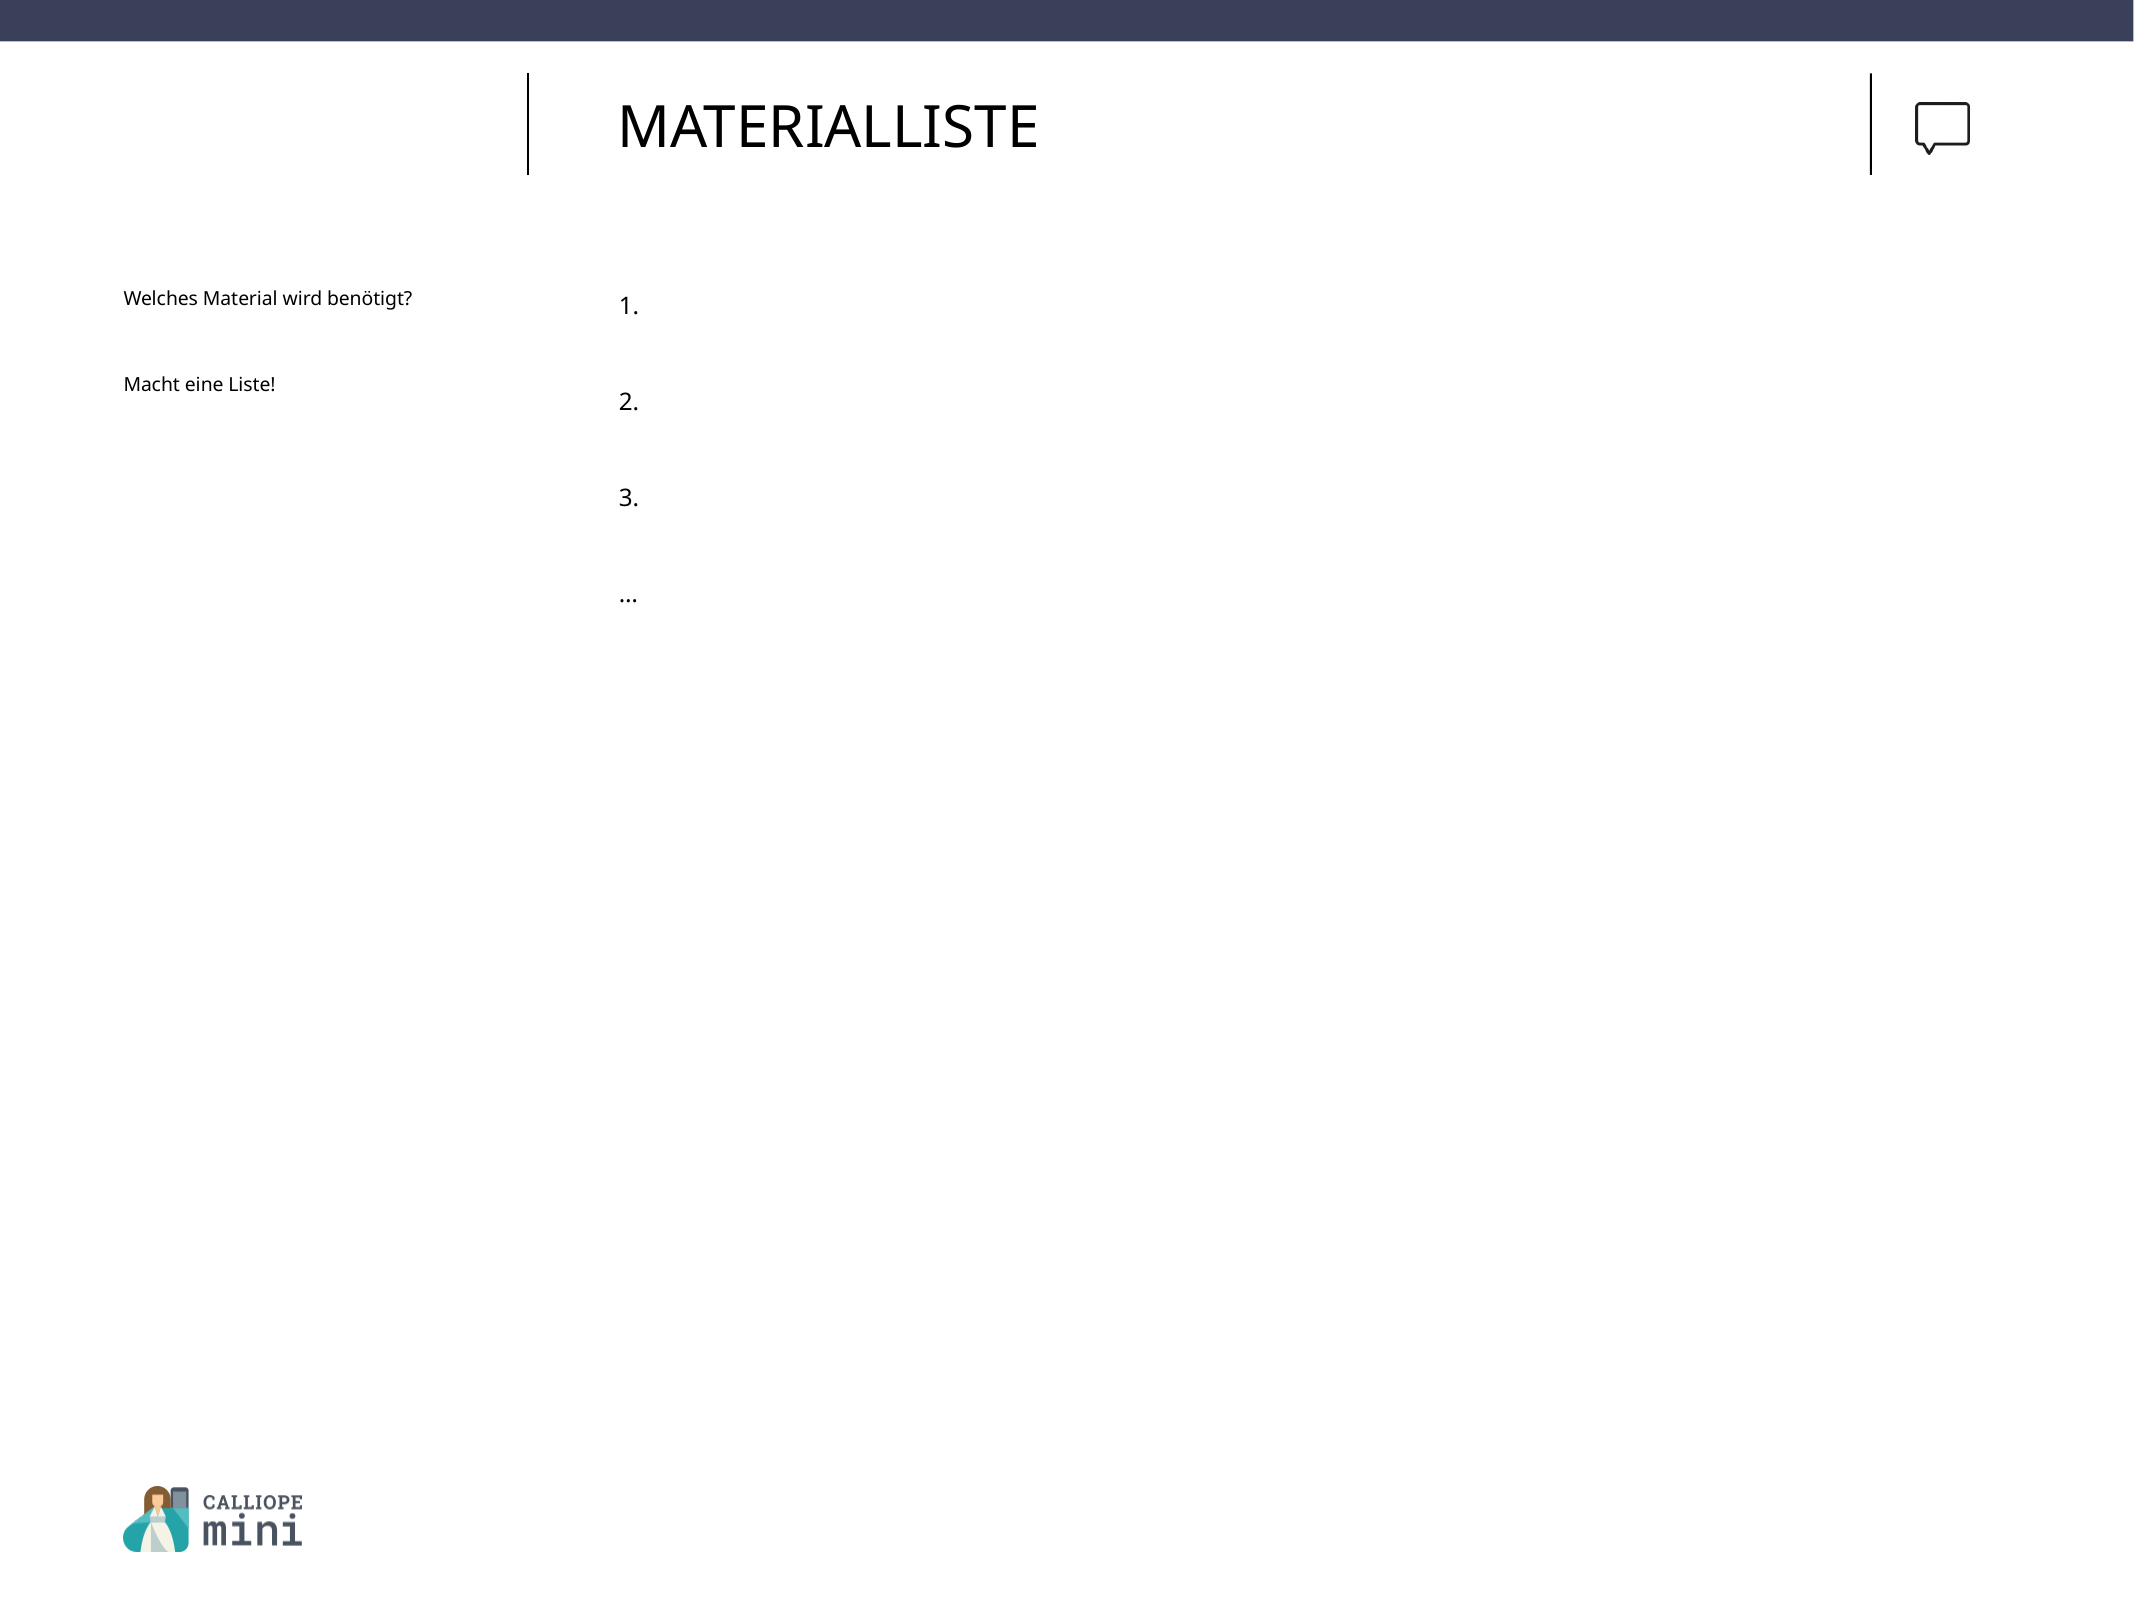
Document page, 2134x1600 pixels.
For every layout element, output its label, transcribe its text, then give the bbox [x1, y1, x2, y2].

list MaterialListe [609, 80, 1775, 168]
text_box 1. 2. 3. … [610, 272, 1523, 627]
picture [123, 1486, 302, 1552]
picture [1915, 102, 1970, 155]
text_box Welches Material wird benötigt? Macht eine Liste! [115, 272, 530, 501]
